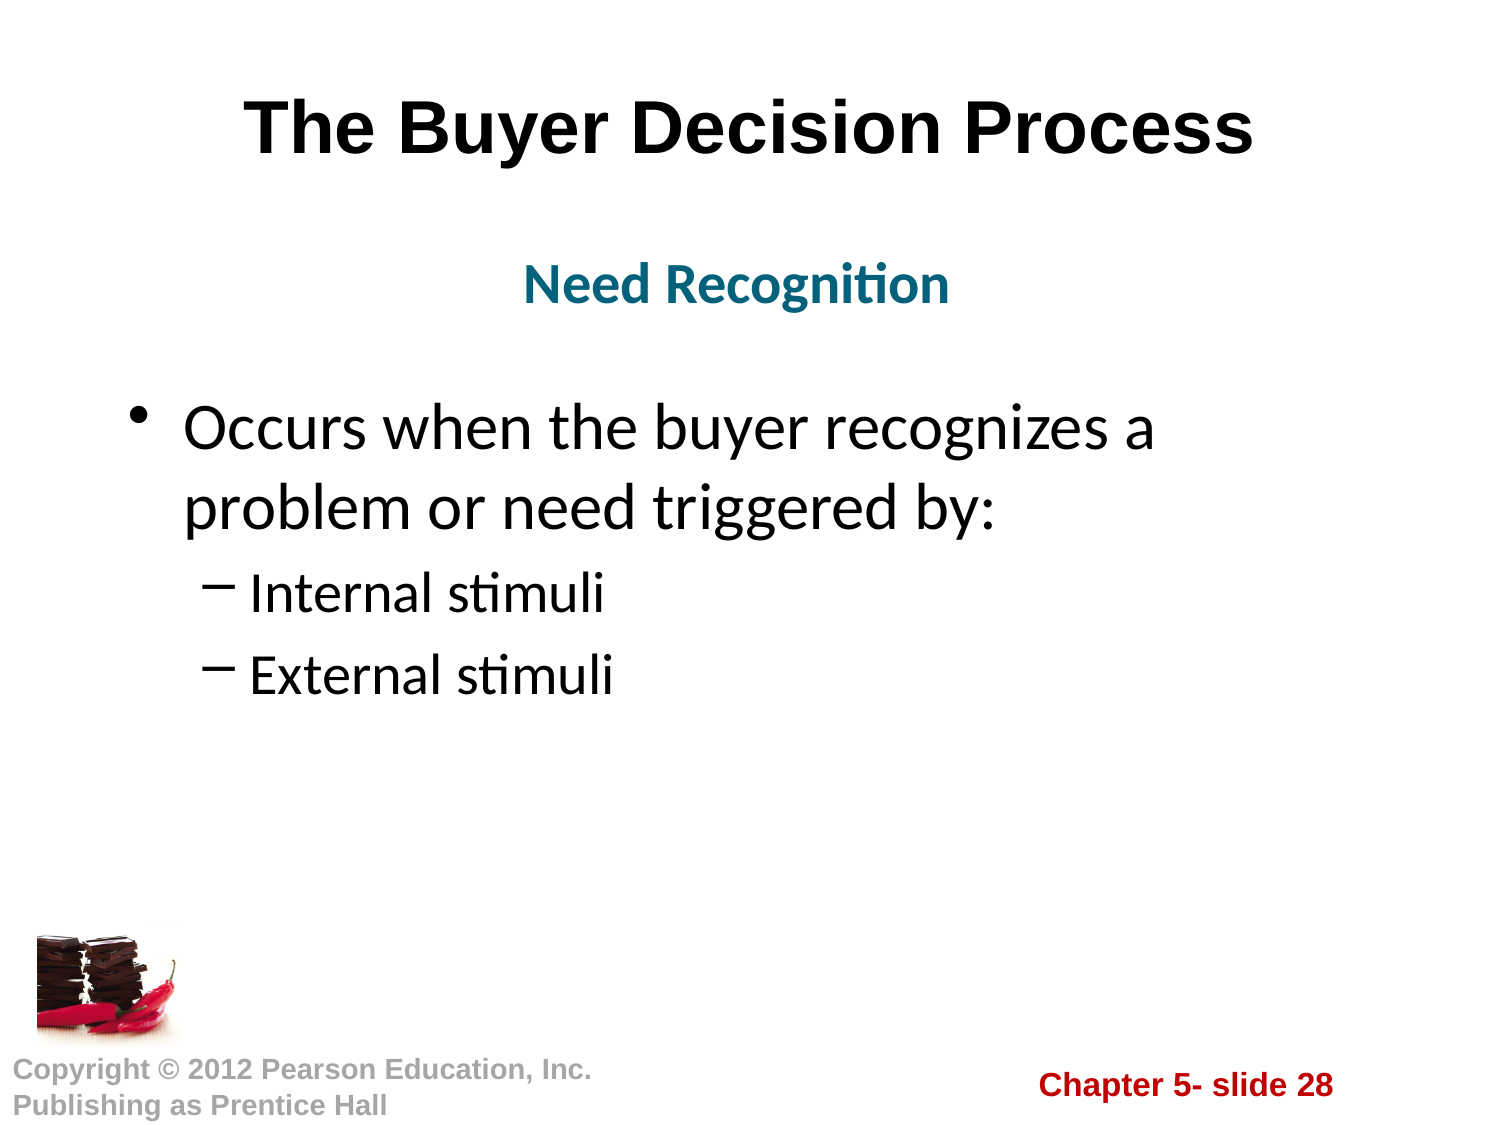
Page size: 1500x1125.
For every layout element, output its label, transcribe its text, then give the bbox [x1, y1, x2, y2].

list Occurs when the buyer recognizes a problem or need triggered by: Internal stimuli External stimuli [112, 374, 1388, 1051]
list Need Recognition [149, 237, 1326, 301]
picture [37, 924, 112, 1050]
title The Buyer Decision Process [112, 37, 1388, 226]
